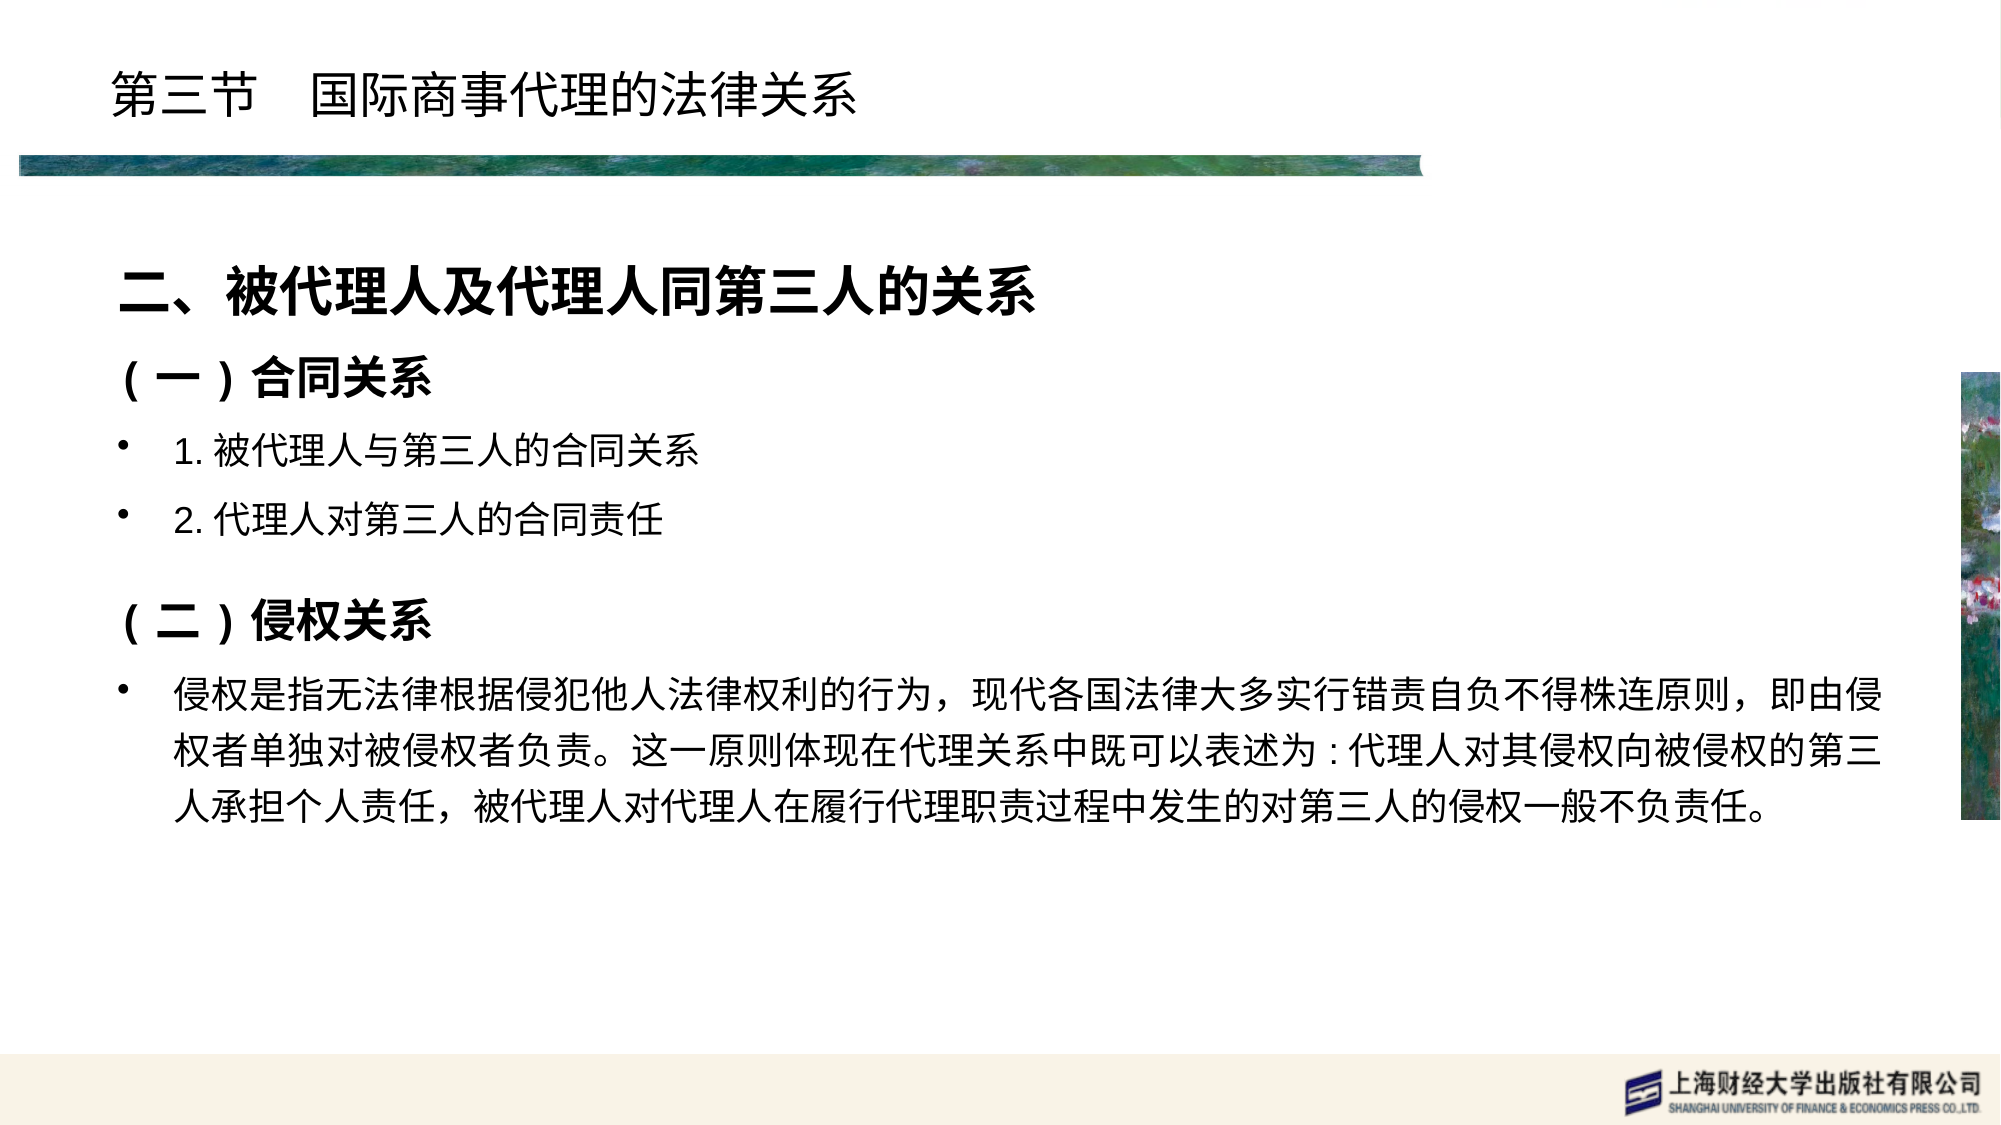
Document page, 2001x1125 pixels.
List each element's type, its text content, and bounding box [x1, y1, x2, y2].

list 二、被代理人及代理人同第三人的关系 (一)合同关系 1.被代理人与第三人的合同关系 2.代理人对第三人的合同责任 (二)侵权关系 侵权是指无法律根据侵犯他人法律权利的行为，现代各国法律大多实行错责自负不得株连原则，即由侵权者单独对被侵权者负责。这一原则体现在代理关系中既可以表述为:代理人对其侵权向被侵权的第三人承担个人责任，被代理人对代理人在履行代理职责过程中发生的对第三人的侵权一般不负责任。 [102, 233, 1898, 1032]
picture [0, 0, 2001, 1125]
title 第三节 国际商事代理的法律关系 [94, 42, 1451, 146]
